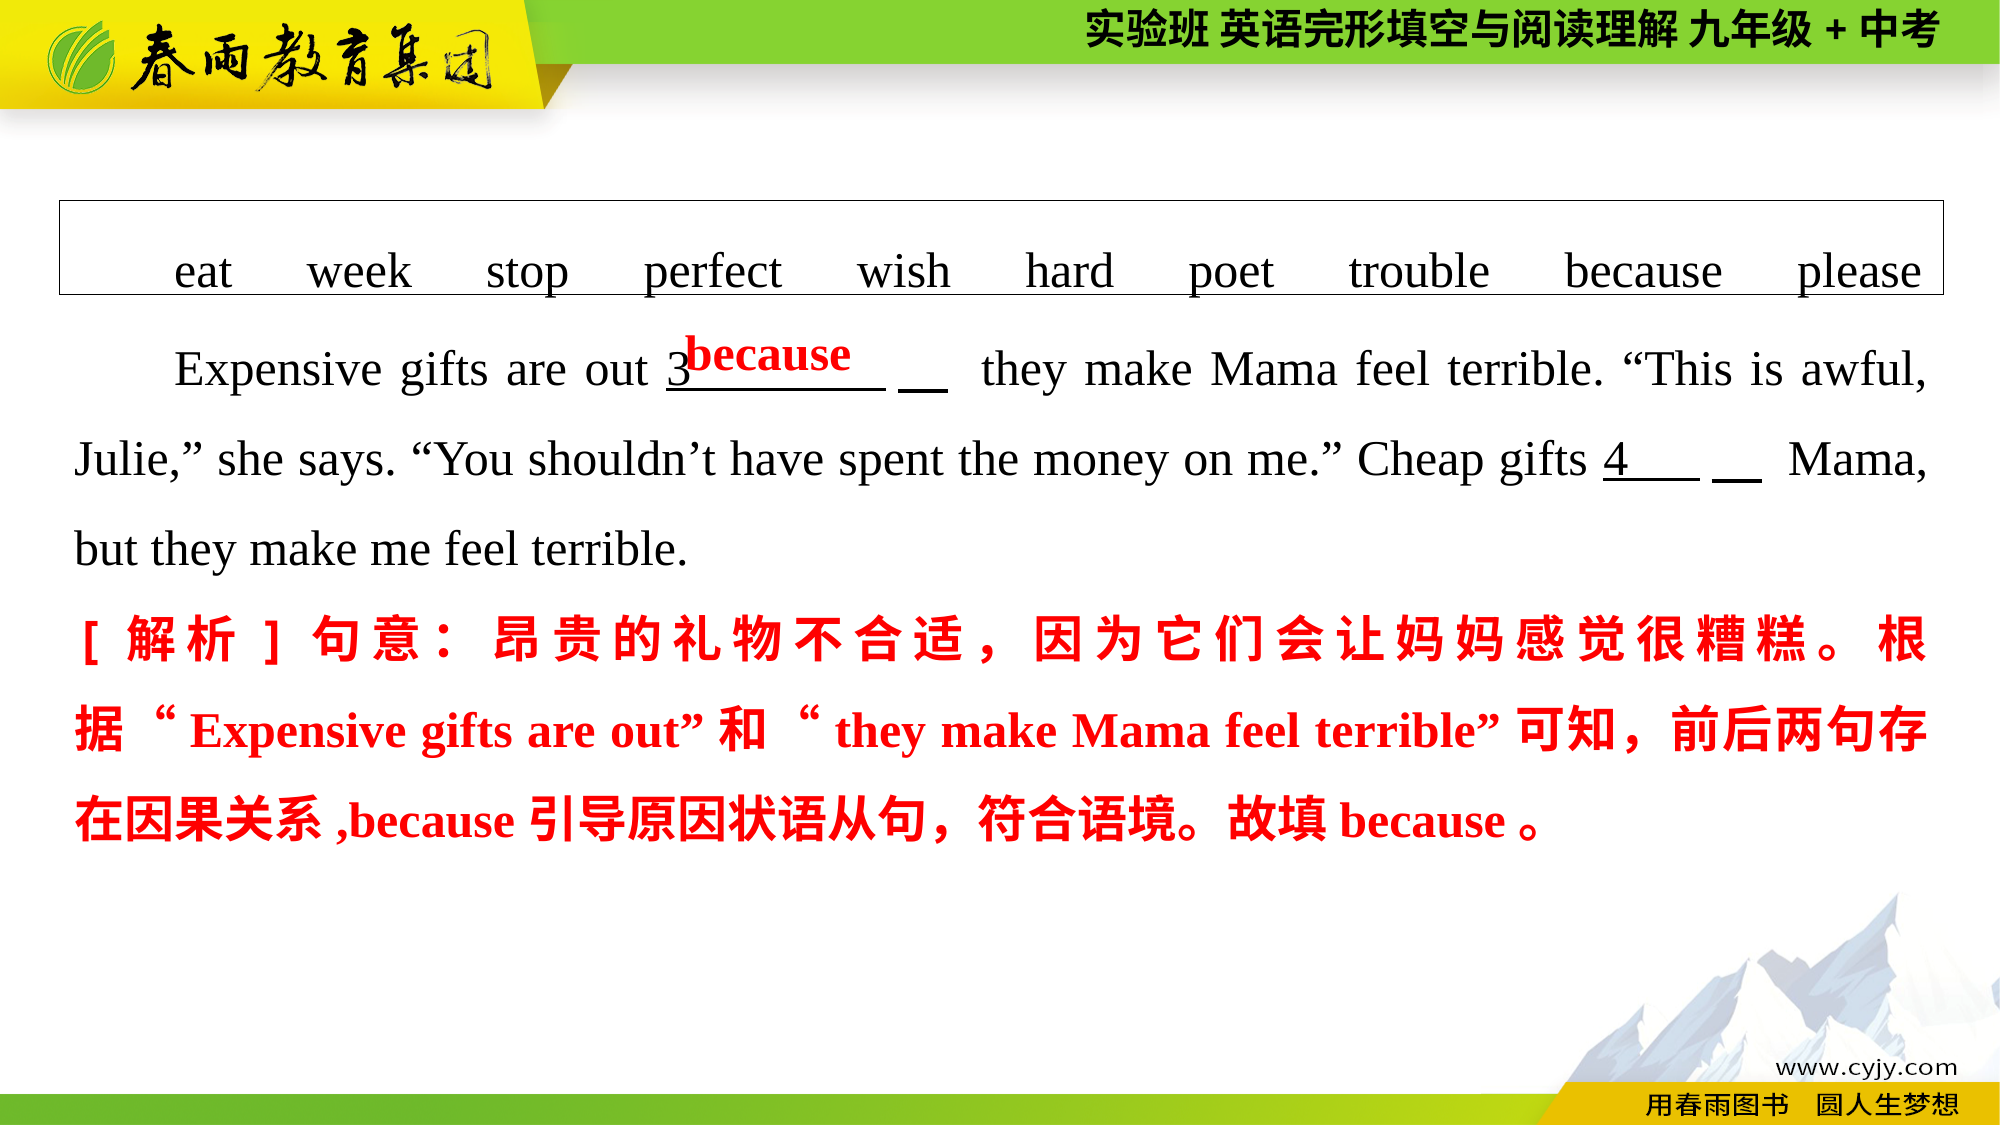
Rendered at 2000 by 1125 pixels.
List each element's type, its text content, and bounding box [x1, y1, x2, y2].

text_box [解析]句意：昂贵的礼物不合适，因为它们会让妈妈感觉很糟糕。根据“Expensive gifts are out”和“they make Mama feel terrible”可知，前后两句存在因果关系,because引导原因状语从句，符合语境。故填because。 [59, 583, 1944, 855]
list eat week stop perfect wish hard poet trouble because please [59, 200, 1944, 295]
text_box because [670, 313, 867, 388]
text_box Expensive gifts are out 3 they make Mama feel terrible. “This is awful, Julie,” she says. “You shouldn’t have spent the money on me.” Cheap gifts 4 Mama, but they make me feel terrible. [59, 297, 1944, 583]
picture [0, 0, 2000, 1125]
